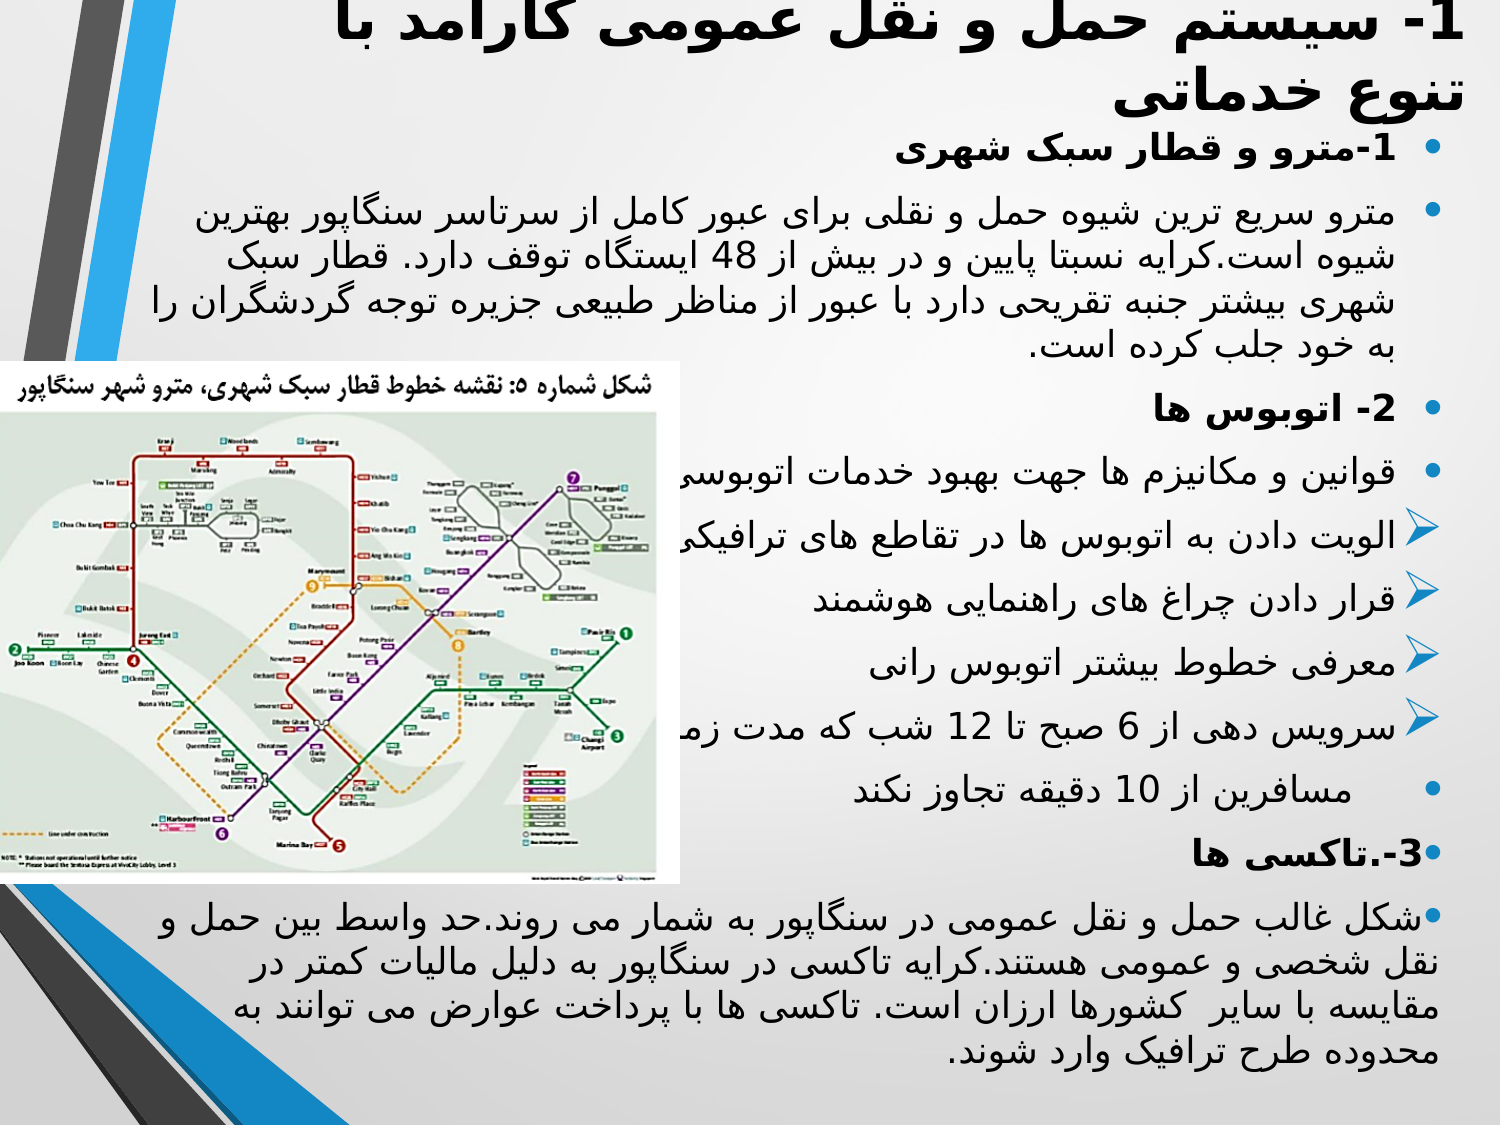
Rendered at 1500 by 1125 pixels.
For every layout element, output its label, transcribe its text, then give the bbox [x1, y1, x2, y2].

list 1-مترو و قطار سبک شهری مترو سریع ترین شیوه حمل و نقلی برای عبور کامل از سرتاسر سنگاپور بهترین شیوه است.کرایه نسبتا پایین و در بیش از 48 ایستگاه توقف دارد. قطار سبک شهری بیشتر جنبه تقریحی دارد با عبور از مناظر طبیعی جزیره توجه گردشگران را به خود جلب کرده است. 2- اتوبوس ها قوانین و مکانیزم ها جهت بهبود خدمات اتوبوسی : الویت دادن به اتوبوس ها در تقاطع های ترافیکی قرار دادن چراغ های راهنمایی هوشمند معرفی خطوط بیشتر اتوبوس رانی سرویس دهی از 6 صبح تا 12 شب که مدت زمان انتظار مسافرین از 10 دقیقه تجاوز نکند 3-.تاکسی ها شکل غالب حمل و نقل عمومی در سنگاپور به شمار می روند.حد واسط بین حمل و نقل شخصی و عمومی هستند.کرایه تاکسی در سنگاپور به دلیل مالیات کمتر در مقایسه با سایر کشورها ارزان است. تاکسی ها با پرداخت عوارض می توانند به محدوده طرح ترافیک وارد شوند. [123, 111, 1457, 1083]
title 1- سیستم حمل و نقل عمومی کارآمد با تنوع خدماتی [218, 0, 1483, 215]
picture [0, 361, 680, 884]
